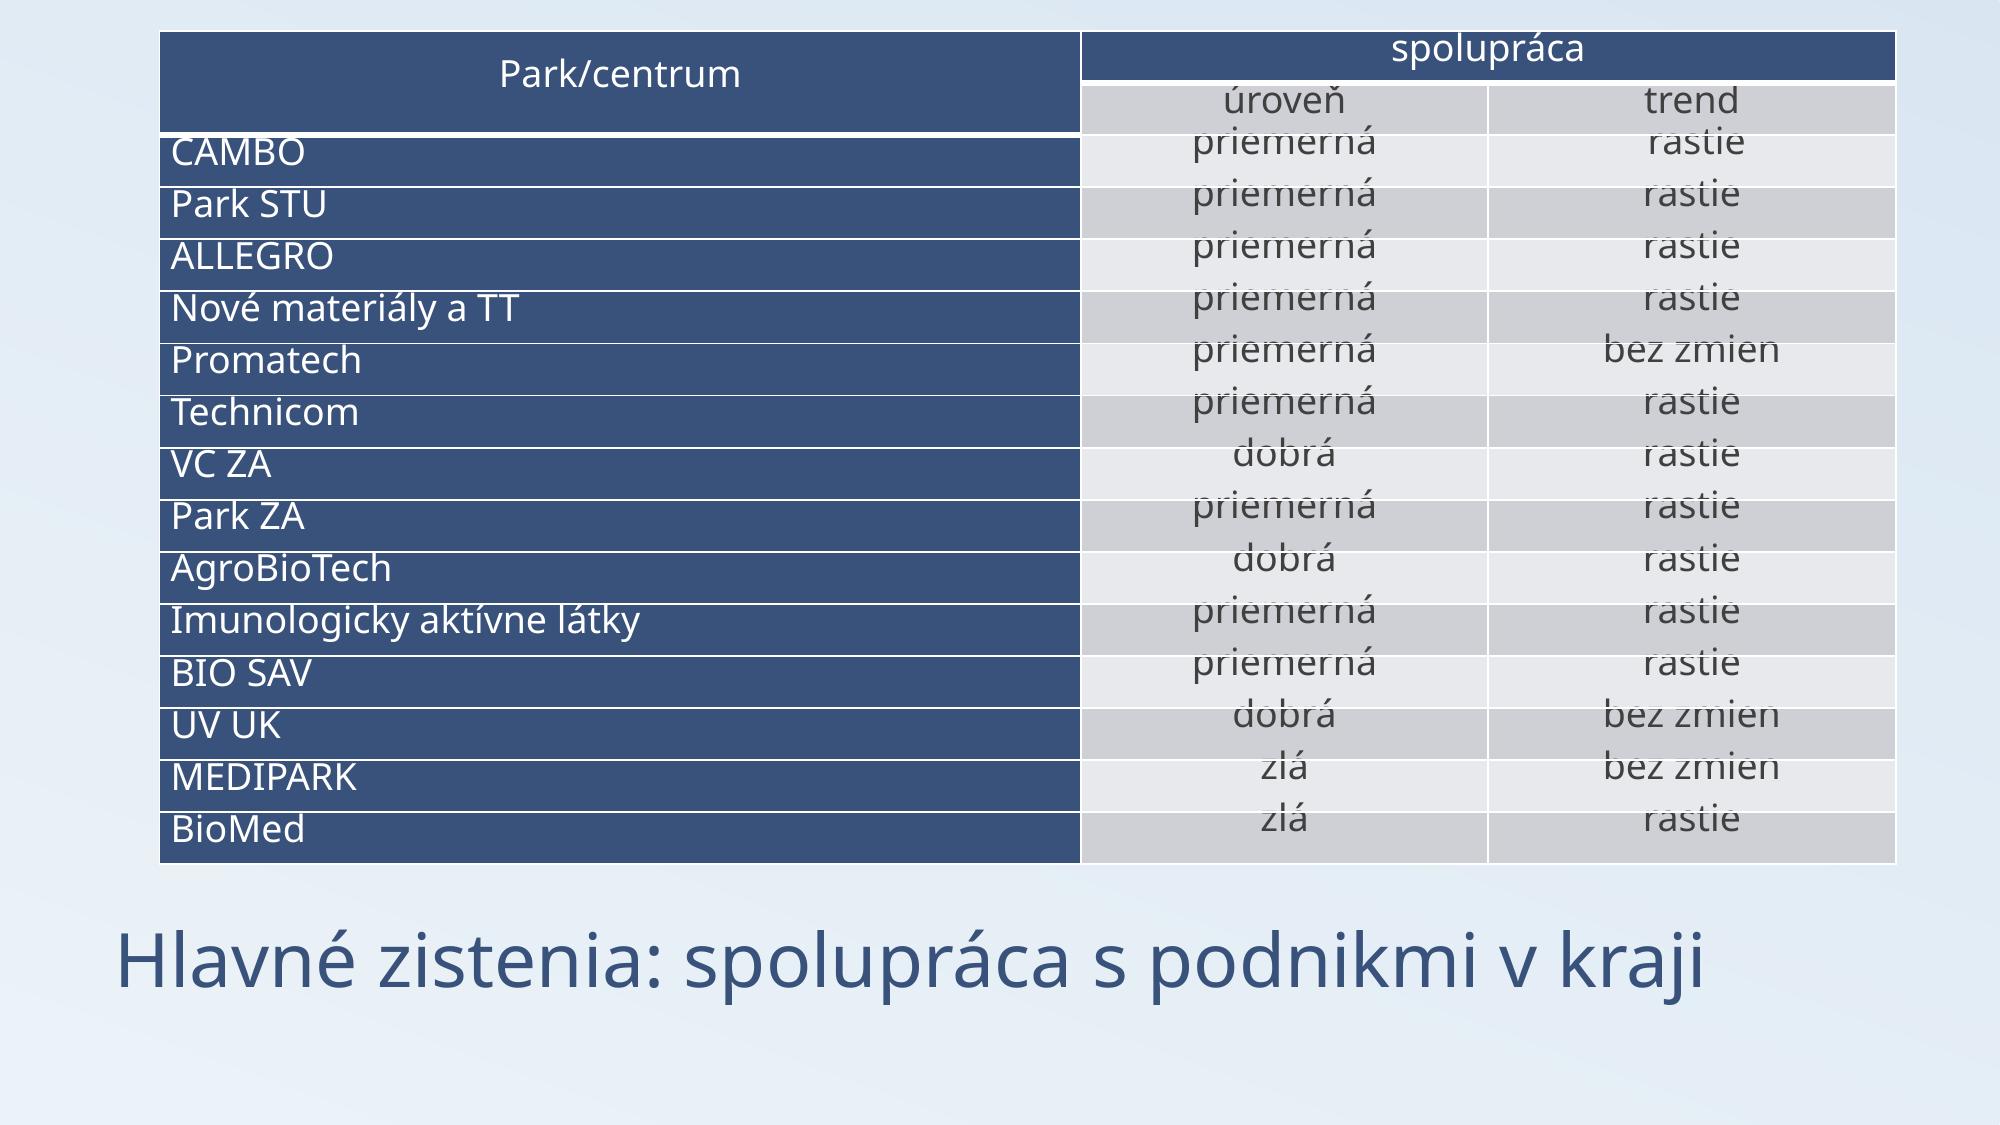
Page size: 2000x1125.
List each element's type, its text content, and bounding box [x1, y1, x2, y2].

table_cell priemerná [1082, 136, 1487, 186]
table_cell priemerná [1082, 344, 1487, 395]
title Hlavné zistenia: spolupráca s podnikmi v kraji [99, 834, 1900, 1010]
table_cell MEDIPARK [160, 761, 1080, 811]
table_cell CAMBO [160, 138, 1080, 186]
table_header spolupráca [1082, 32, 1895, 80]
table_cell Promatech [160, 344, 1080, 395]
table_cell priemerná [1082, 396, 1487, 447]
table_cell Technicom [160, 396, 1080, 447]
table_cell rastie [1489, 136, 1895, 186]
table_cell zlá [1082, 761, 1487, 811]
table_cell dobrá [1082, 709, 1487, 759]
table_cell rastie [1489, 813, 1895, 863]
table_cell Imunologicky aktívne látky [160, 605, 1080, 655]
table_cell rastie [1489, 396, 1895, 447]
table_cell priemerná [1082, 240, 1487, 290]
table_cell UV UK [160, 709, 1080, 759]
table_cell rastie [1489, 240, 1895, 290]
table_cell AgroBioTech [160, 553, 1080, 603]
table_cell BIO SAV [160, 657, 1080, 707]
table_cell priemerná [1082, 657, 1487, 707]
table_cell ALLEGRO [160, 240, 1080, 290]
table_cell bez zmien [1489, 344, 1895, 395]
table_cell rastie [1489, 188, 1895, 238]
table_cell trend [1489, 86, 1895, 134]
table_cell priemerná [1082, 605, 1487, 655]
table_cell priemerná [1082, 501, 1487, 551]
table_cell Nové materiály a TT [160, 292, 1080, 343]
table_cell Park ZA [160, 501, 1080, 551]
table_cell rastie [1489, 605, 1895, 655]
table_cell Park STU [160, 188, 1080, 238]
table_cell rastie [1489, 553, 1895, 603]
table_cell rastie [1489, 449, 1895, 499]
table_cell rastie [1489, 292, 1895, 343]
table_cell bez zmien [1489, 709, 1895, 759]
table_cell dobrá [1082, 449, 1487, 499]
table_cell priemerná [1082, 188, 1487, 238]
table_cell zlá [1082, 813, 1487, 863]
table_cell úroveň [1082, 86, 1487, 134]
table_cell dobrá [1082, 553, 1487, 603]
table_cell VC ZA [160, 449, 1080, 499]
table_cell priemerná [1082, 292, 1487, 343]
table_header Park/centrum [160, 32, 1080, 132]
table_cell BioMed [160, 813, 1080, 863]
table_cell bez zmien [1489, 761, 1895, 811]
table_cell rastie [1489, 501, 1895, 551]
table_cell rastie [1489, 657, 1895, 707]
